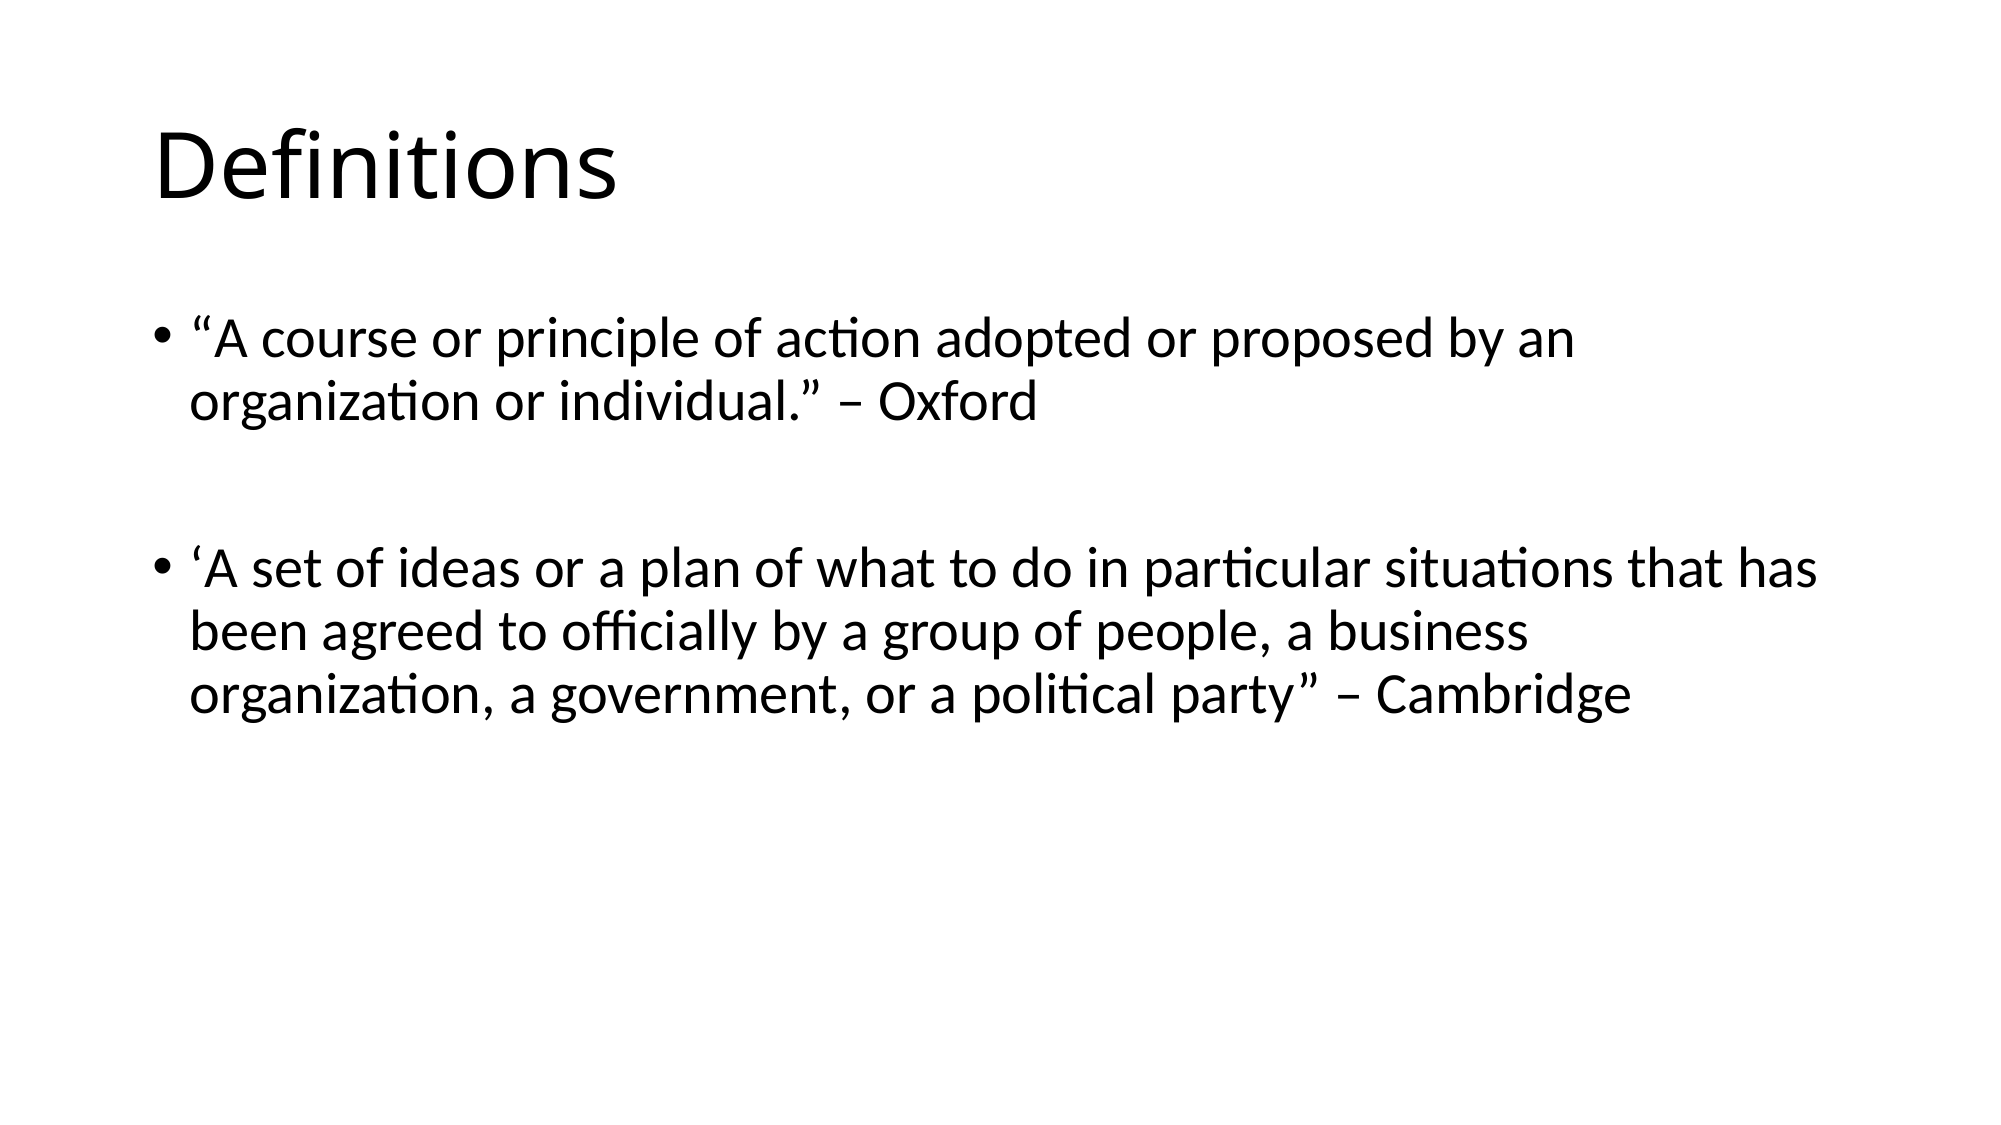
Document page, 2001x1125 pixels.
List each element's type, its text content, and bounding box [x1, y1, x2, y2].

title Definitions [137, 59, 1863, 278]
list “A course or principle of action adopted or proposed by an organization or individual.” – Oxford ‘A set of ideas or a plan of what to do in particular situations that has been agreed to officially by a group of people, a business organization, a government, or a political party” – Cambridge [137, 299, 1863, 1014]
